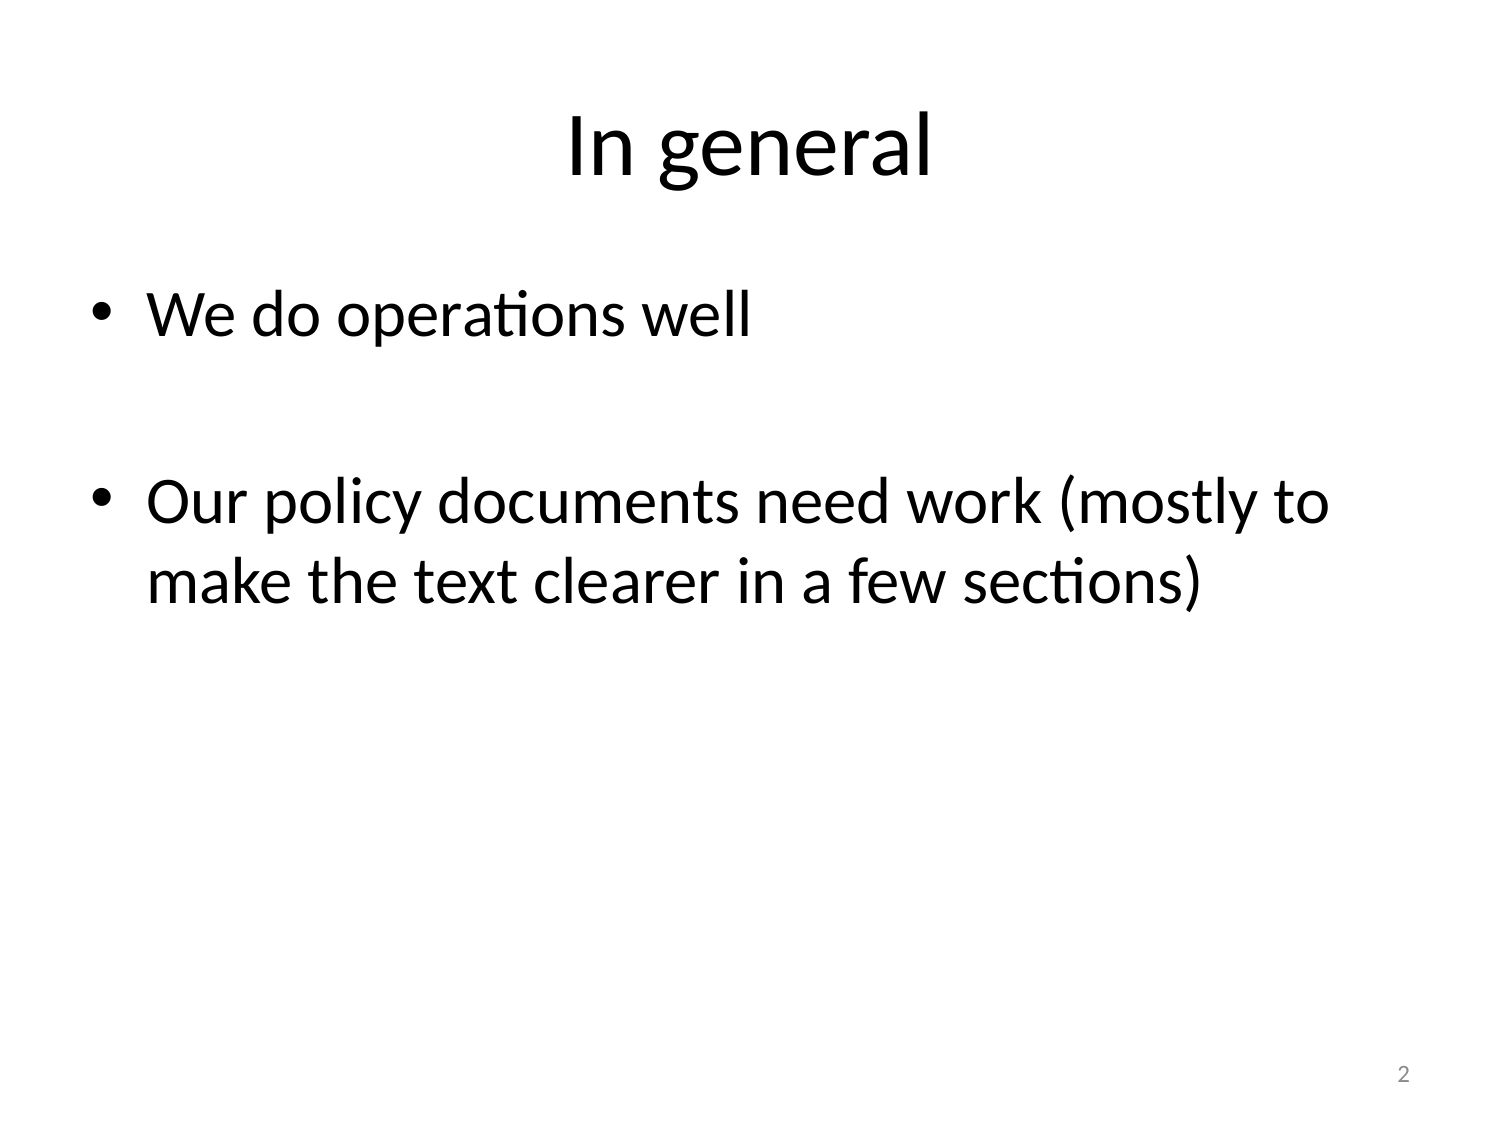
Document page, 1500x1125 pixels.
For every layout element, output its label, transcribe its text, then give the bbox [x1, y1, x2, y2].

slide_number 2 [1074, 1042, 1425, 1103]
list We do operations well Our policy documents need work (mostly to make the text clearer in a few sections) [75, 262, 1425, 1005]
title In general [75, 45, 1425, 233]
